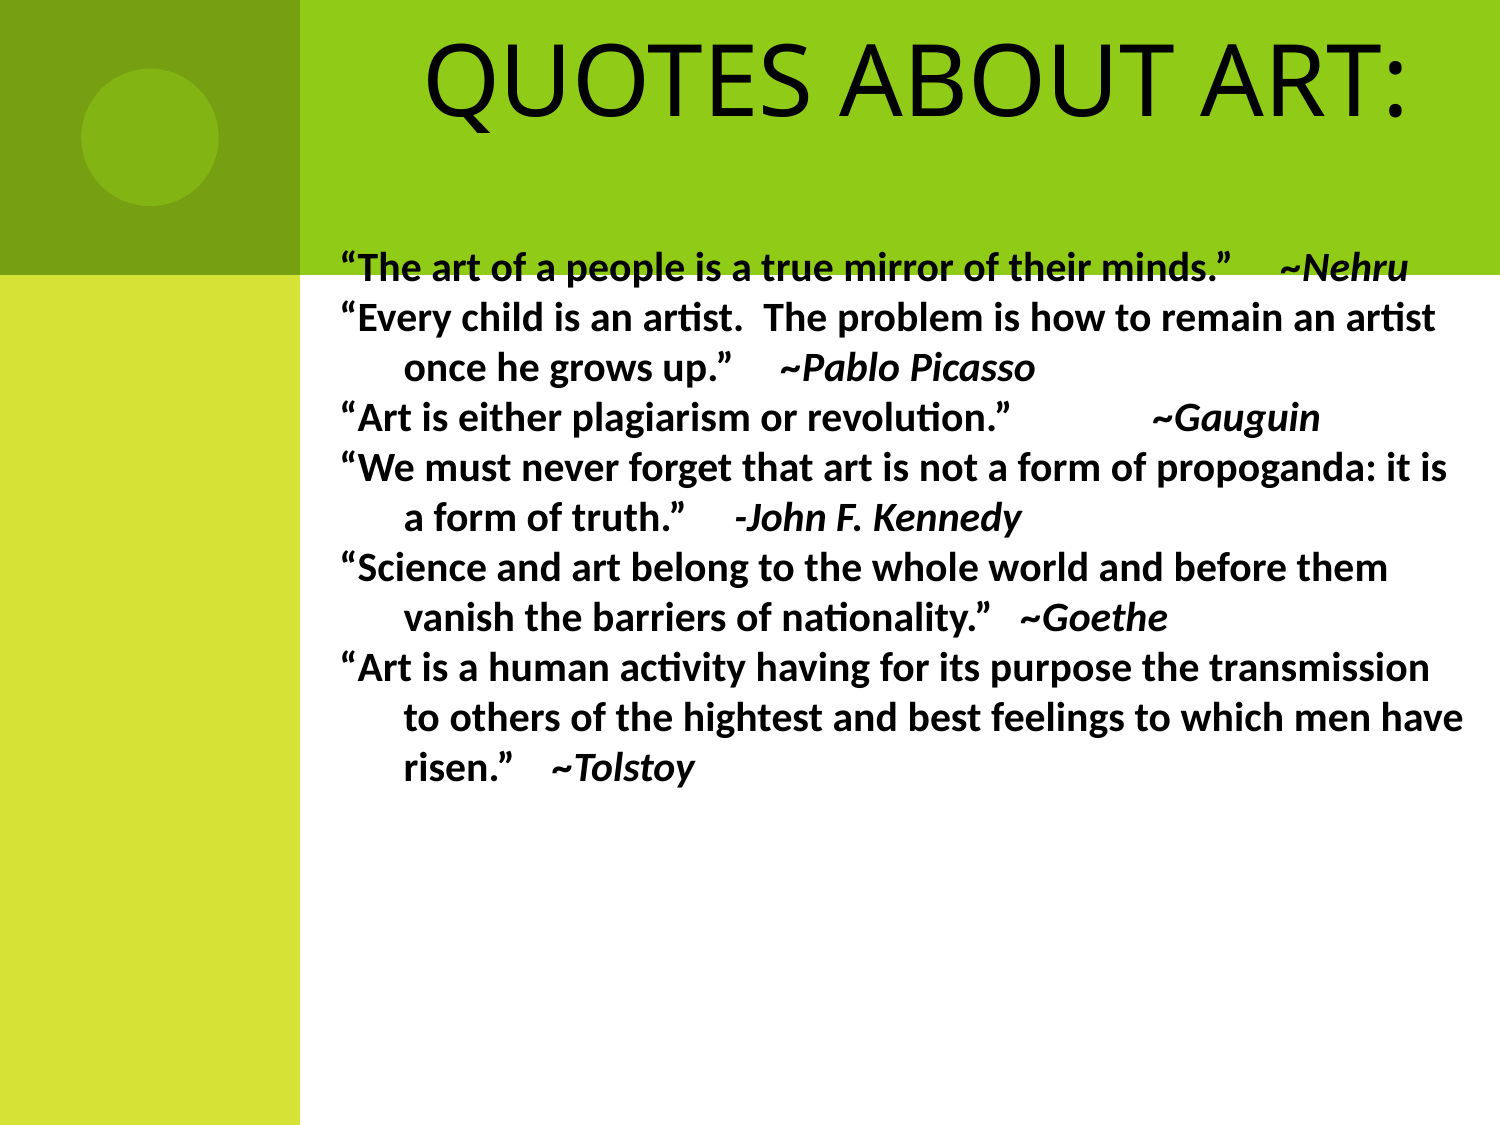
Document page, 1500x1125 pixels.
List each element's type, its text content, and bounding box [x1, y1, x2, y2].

title Quotes about Art: [274, 37, 1426, 225]
list “The art of a people is a true mirror of their minds.” ~Nehru “Every child is an artist. The problem is how to remain an artist once he grows up.” ~Pablo Picasso “Art is either plagiarism or revolution.” ~Gauguin “We must never forget that art is not a form of propoganda: it is a form of truth.” -John F. Kennedy “Science and art belong to the whole world and before them vanish the barriers of nationality.” ~Goethe “Art is a human activity having for its purpose the transmission to others of the hightest and best feelings to which men have risen.” ~Tolstoy [313, 224, 1487, 1102]
